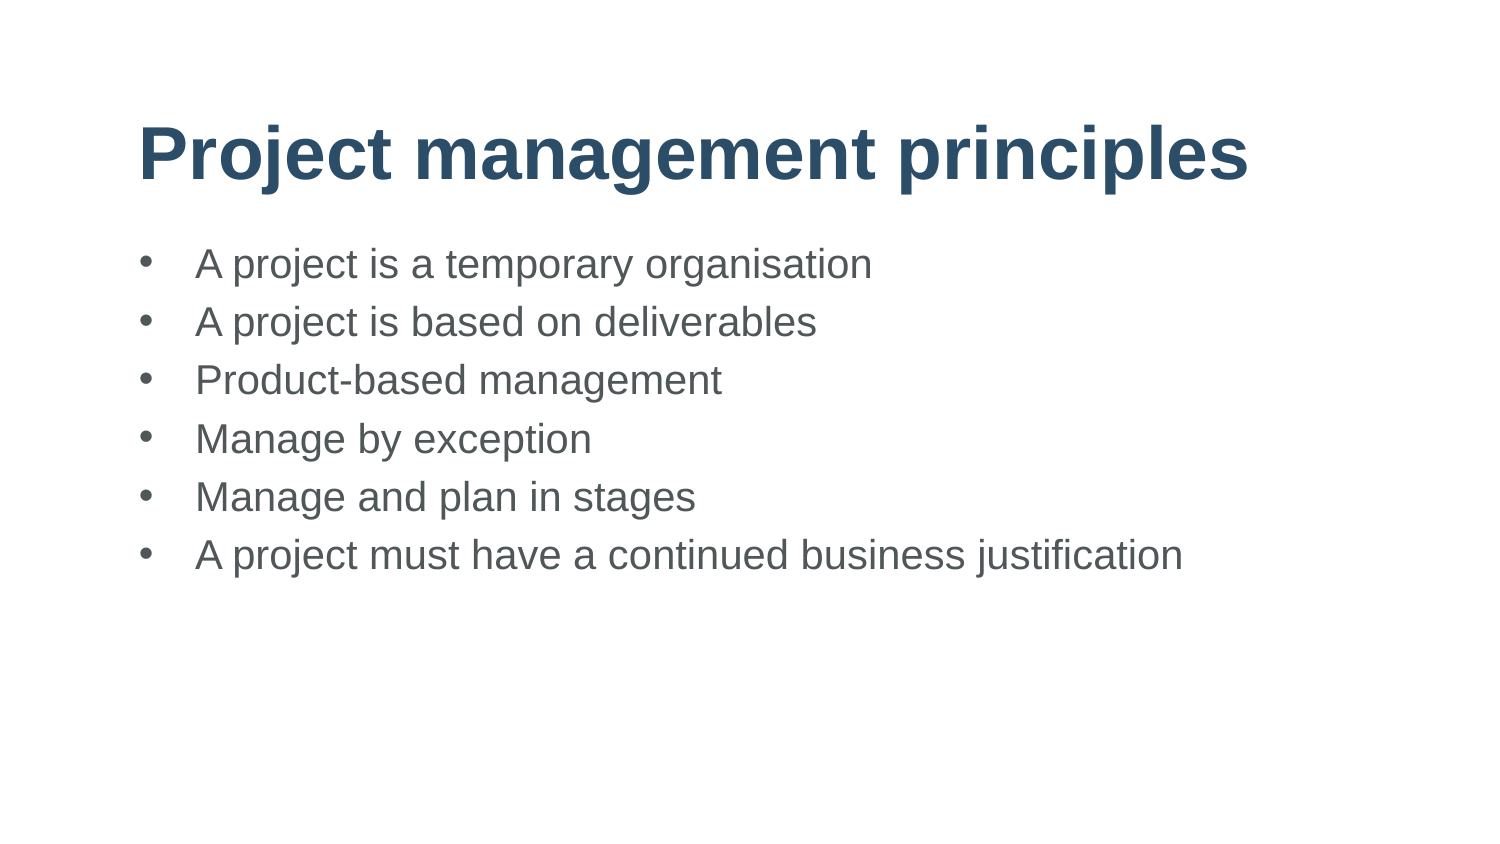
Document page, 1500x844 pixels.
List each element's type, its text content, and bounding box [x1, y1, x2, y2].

list A project is a temporary organisation A project is based on deliverables Product-based management Manage by exception Manage and plan in stages A project must have a continued business justification [123, 228, 1412, 678]
title Project management principles [123, 79, 1412, 220]
